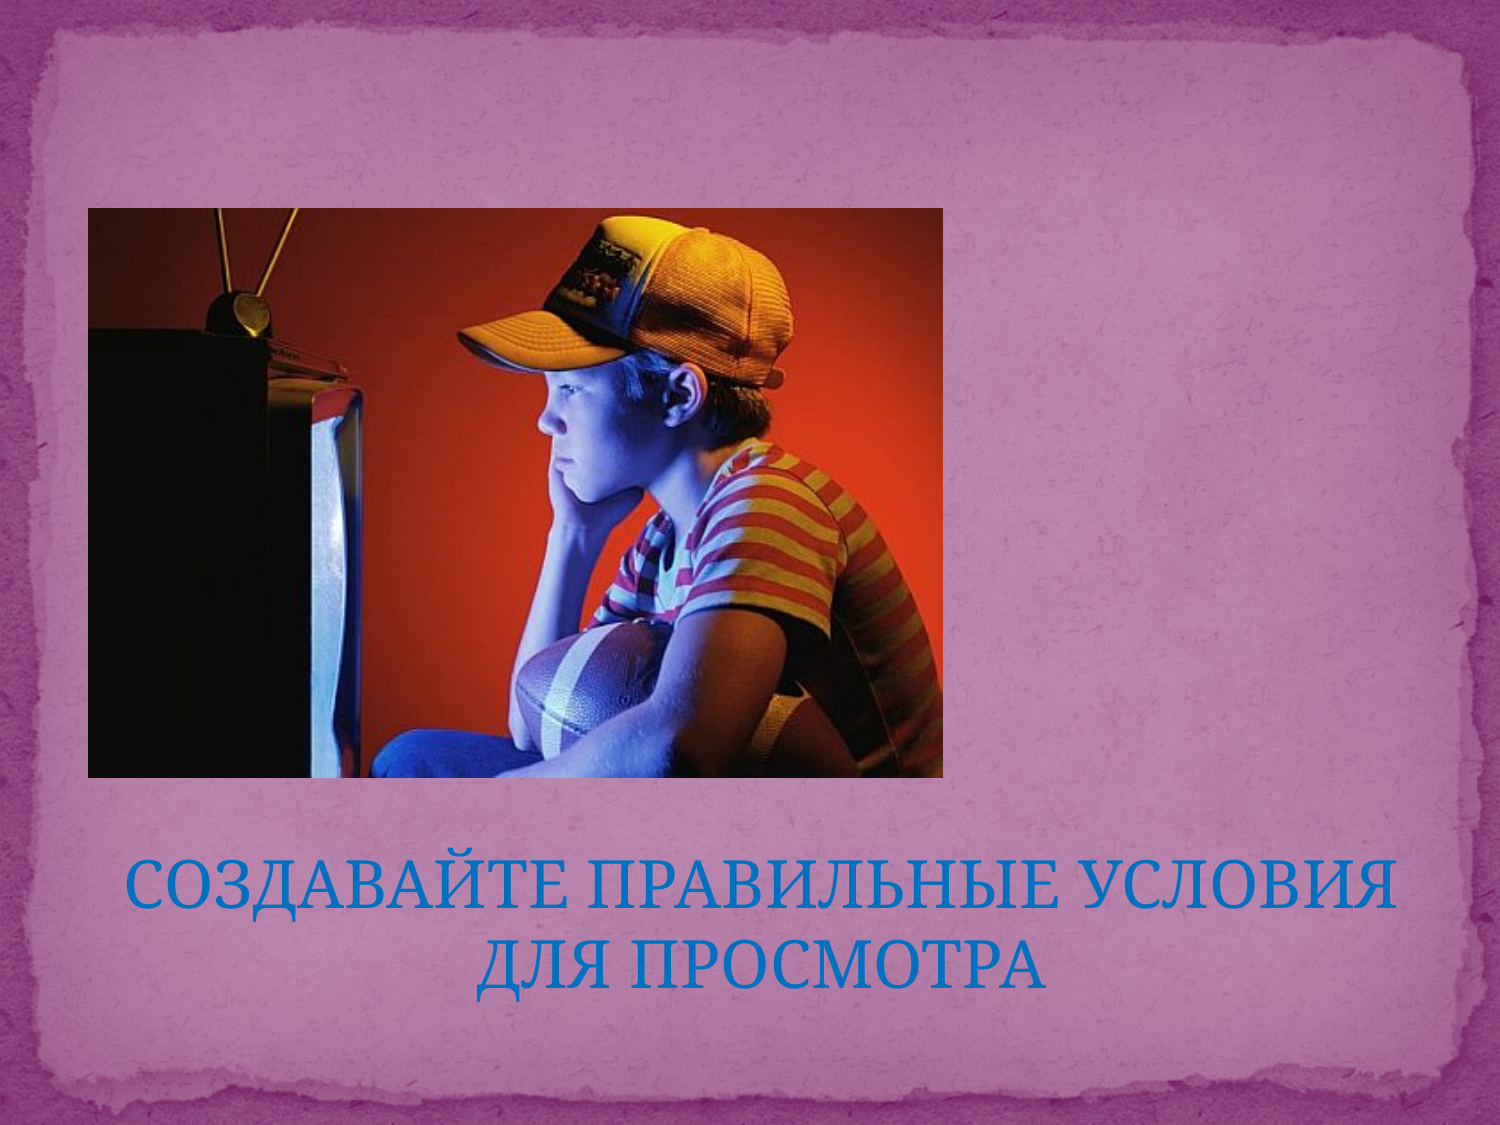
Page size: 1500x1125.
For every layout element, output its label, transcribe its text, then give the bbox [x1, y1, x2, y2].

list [91, 210, 942, 776]
text_box СОЗДАВАЙТЕ ПРАВИЛЬНЫЕ УСЛОВИЯ ДЛЯ ПРОСМОТРА [88, 834, 1436, 1009]
